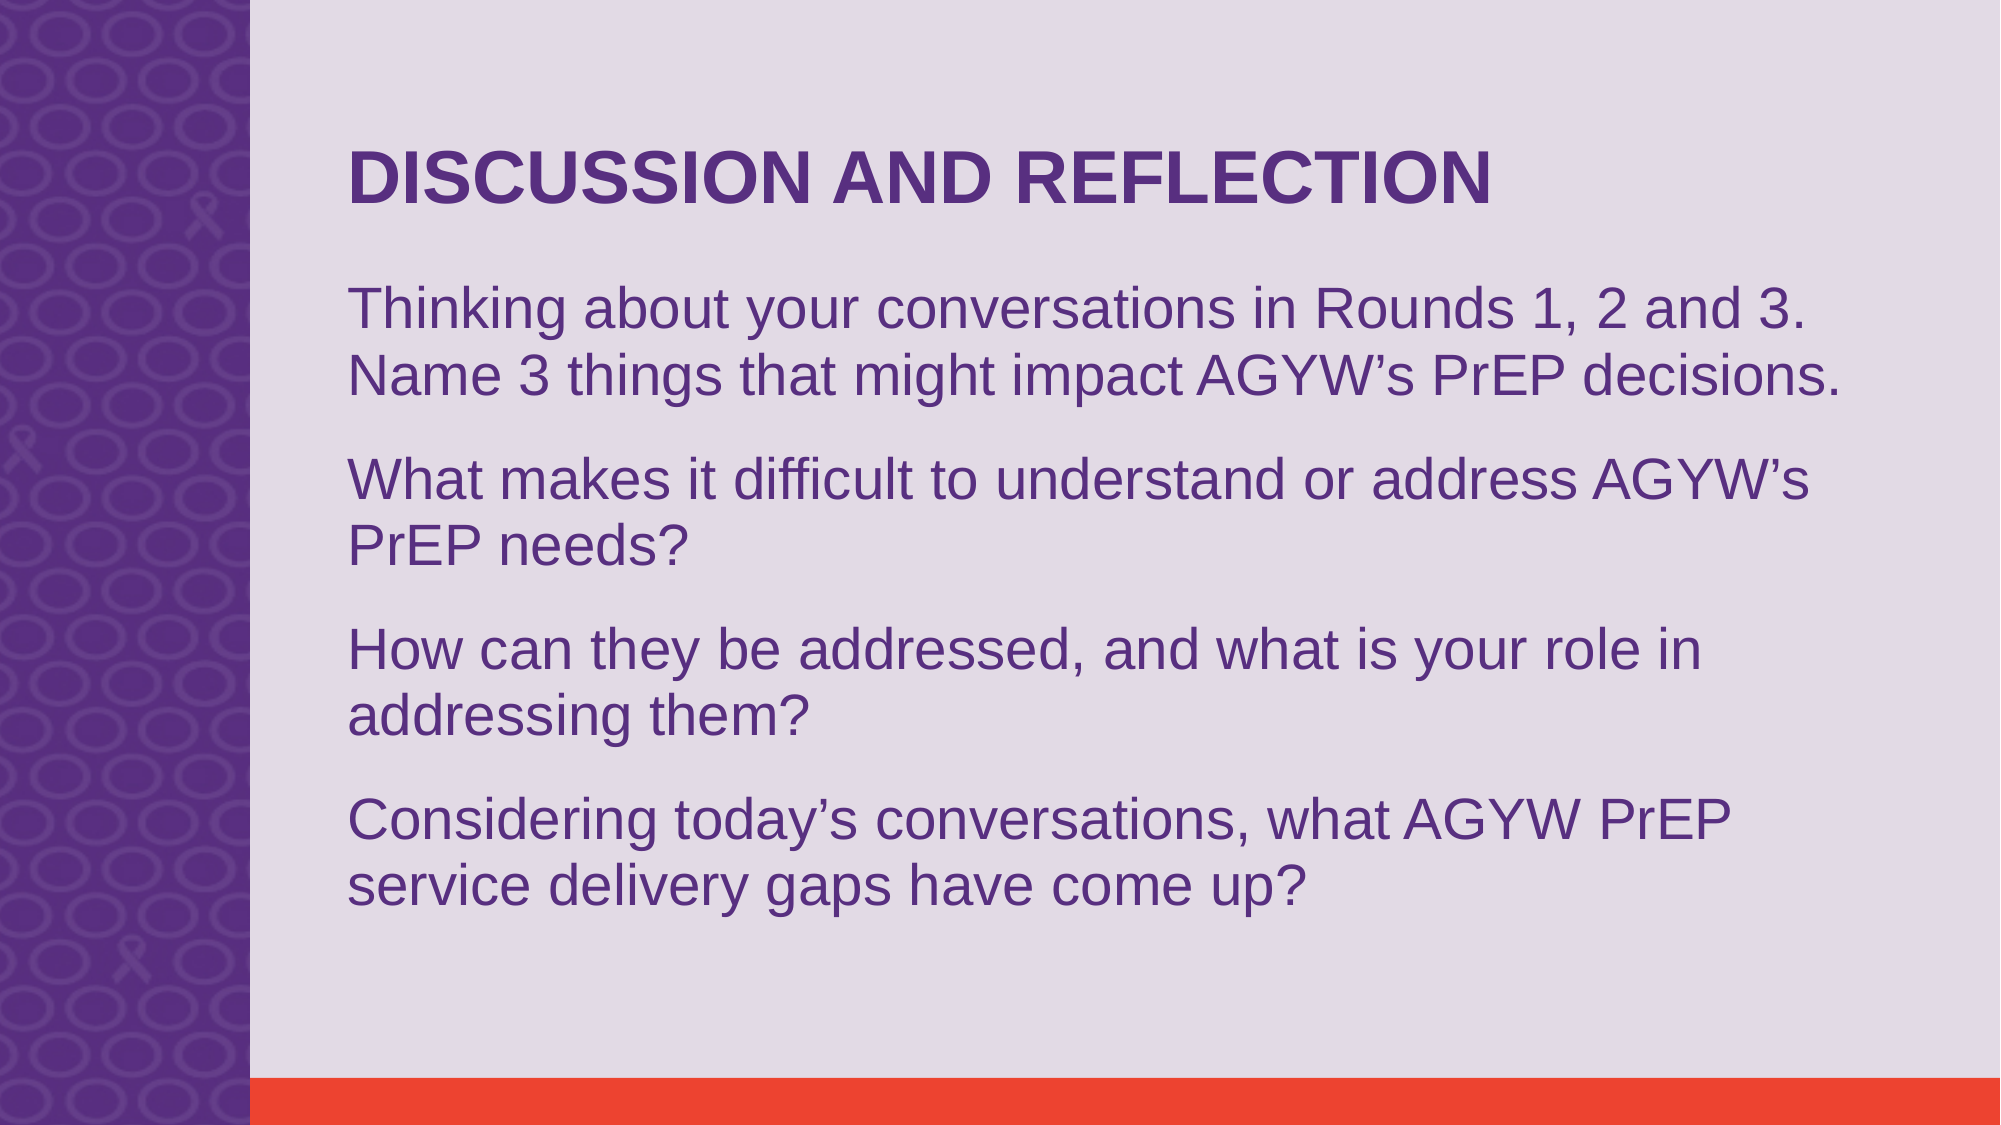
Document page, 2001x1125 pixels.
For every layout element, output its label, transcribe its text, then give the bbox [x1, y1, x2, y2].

list Thinking about your conversations in Rounds 1, 2 and 3. Name 3 things that might impact AGYW’s PrEP decisions. What makes it difficult to understand or address AGYW’s PrEP needs? How can they be addressed, and what is your role in addressing them? Considering today’s conversations, what AGYW PrEP service delivery gaps have come up? [332, 268, 1899, 1043]
picture [0, 0, 250, 1125]
title DISCUSSION AND REFLECTION [332, 96, 1899, 228]
